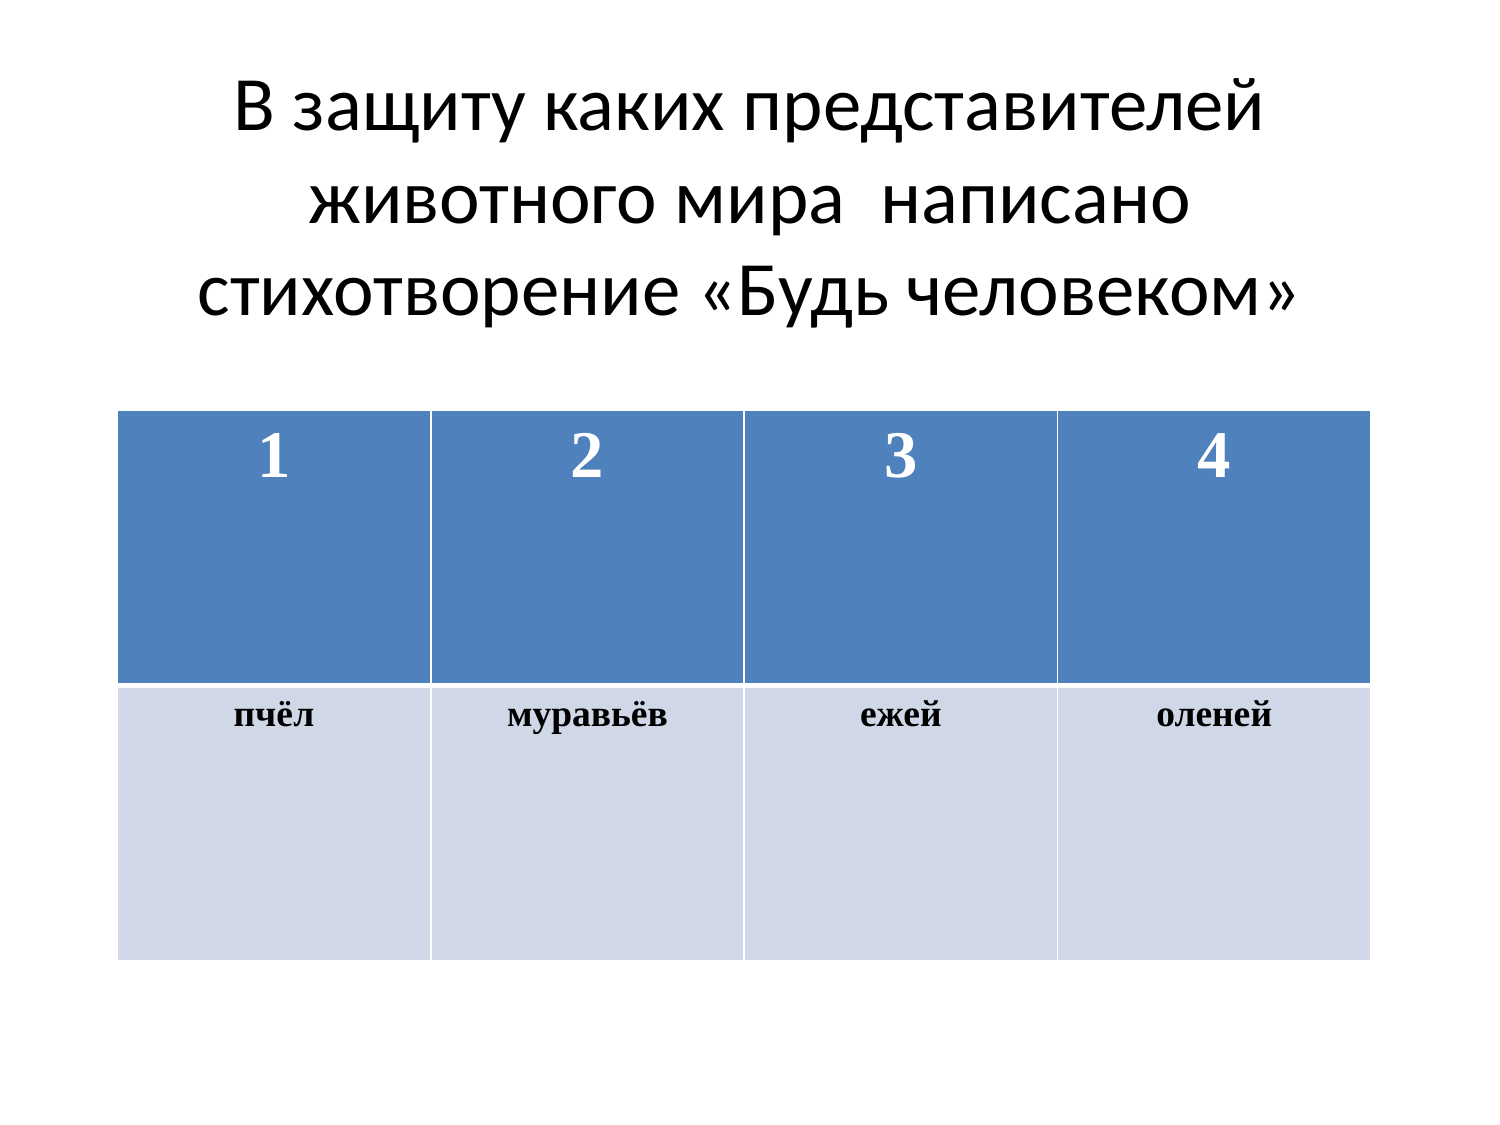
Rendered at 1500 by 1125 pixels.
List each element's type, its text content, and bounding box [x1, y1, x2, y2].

table_header 1 [118, 411, 430, 683]
table_cell ежей [745, 688, 1057, 960]
table_cell оленей [1058, 688, 1370, 960]
table_header 4 [1058, 411, 1370, 683]
title В защиту каких представителей животного мира написано стихотворение «Будь человеком» [75, 45, 1425, 340]
table_header 3 [745, 411, 1057, 683]
table_cell муравьёв [432, 688, 743, 960]
table_header 2 [432, 411, 743, 683]
table_cell пчёл [118, 688, 430, 960]
